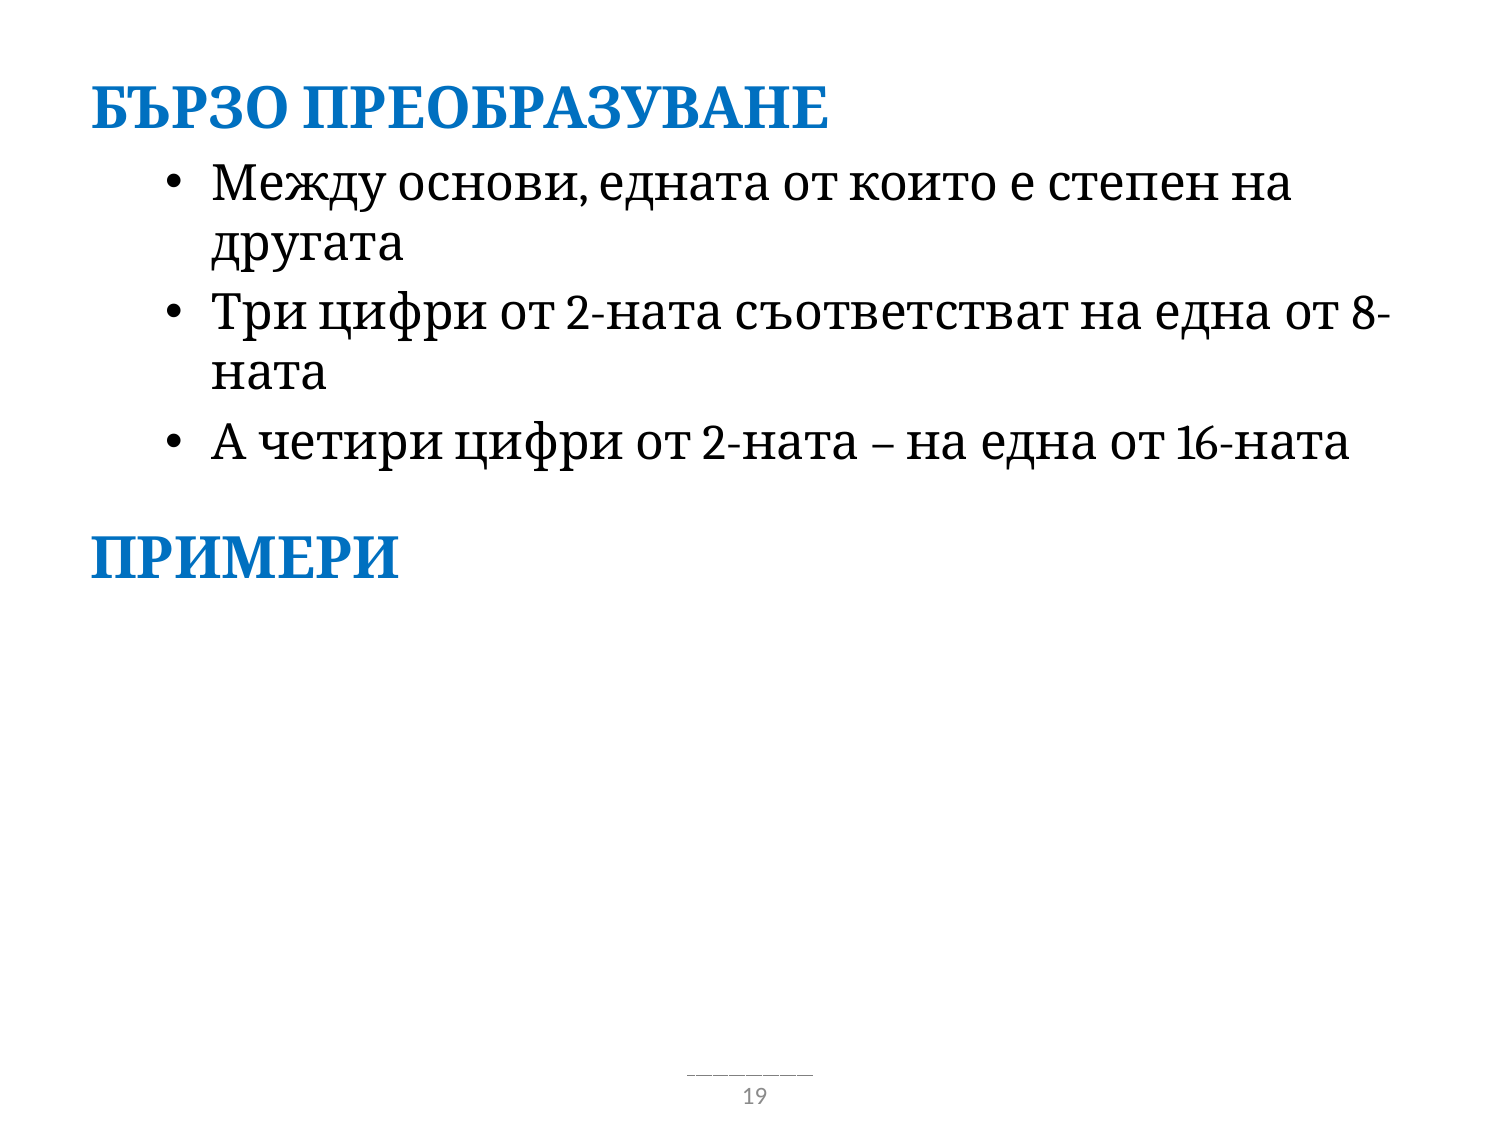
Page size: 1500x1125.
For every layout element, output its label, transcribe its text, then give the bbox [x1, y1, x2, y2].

slide_number 19 [579, 1065, 930, 1125]
